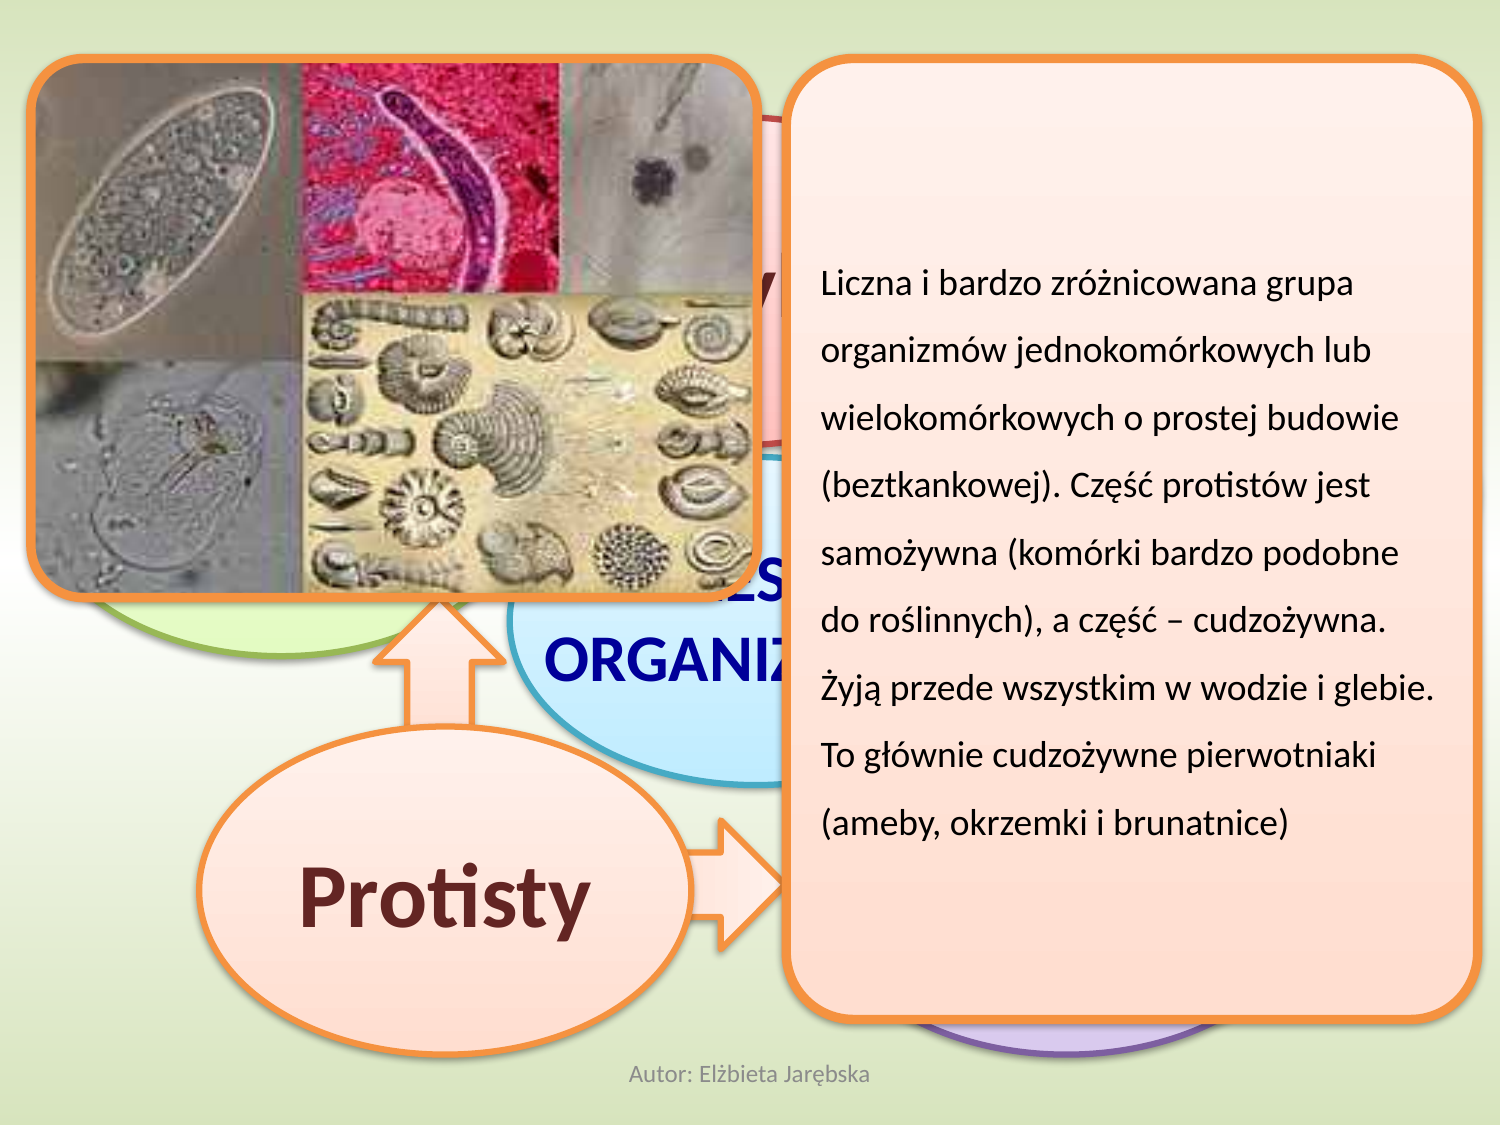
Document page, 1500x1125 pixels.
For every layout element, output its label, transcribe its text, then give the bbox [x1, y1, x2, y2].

text_box [0, 0, 1500, 1125]
footer Autor: Elżbieta Jarębska [512, 1042, 988, 1103]
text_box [984, 327, 1477, 657]
